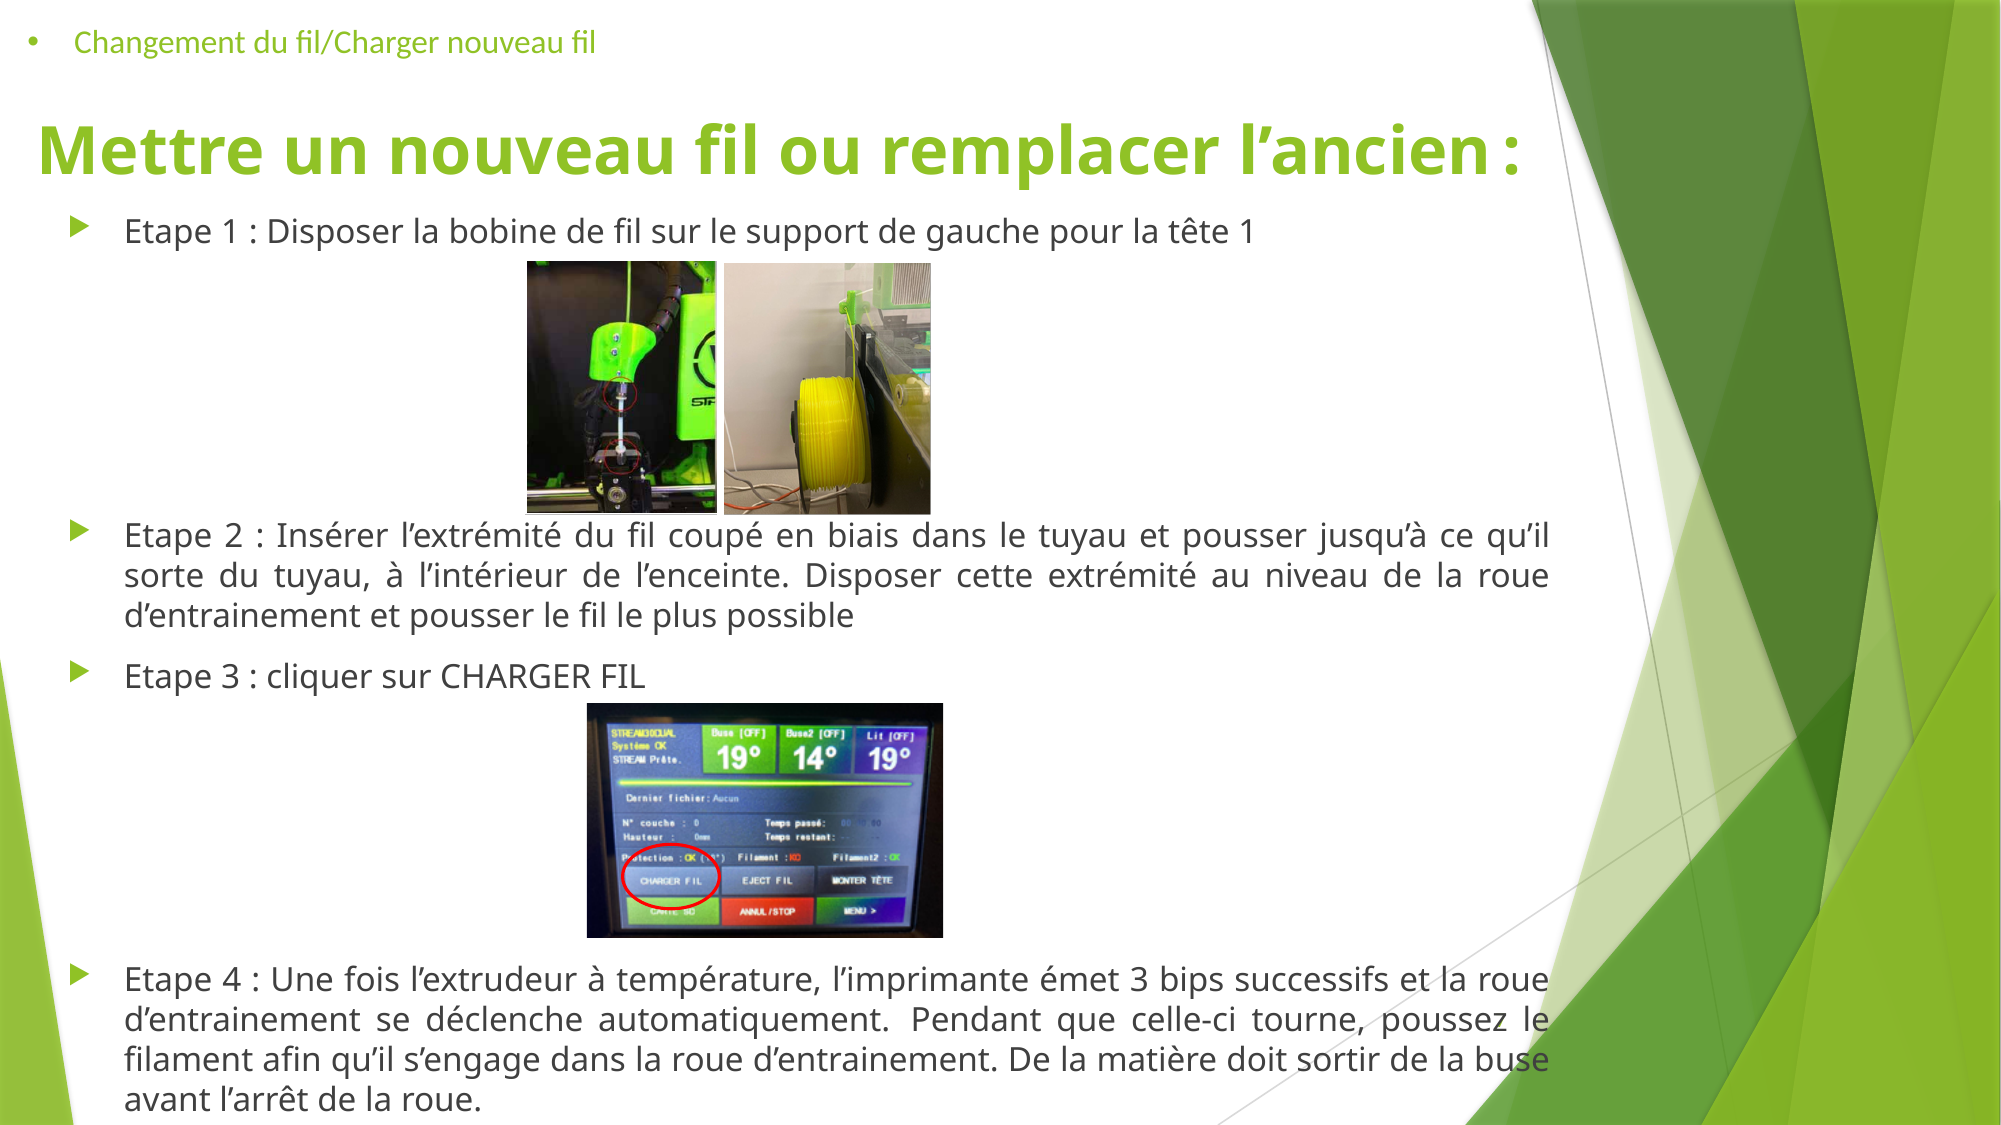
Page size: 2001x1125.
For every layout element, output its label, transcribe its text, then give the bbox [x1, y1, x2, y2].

list Etape 1 : Disposer la bobine de fil sur le support de gauche pour la tête 1 Etape 2 : Insérer l’extrémité du fil coupé en biais dans le tuyau et pousser jusqu’à ce qu’il sorte du tuyau, à l’intérieur de l’enceinte. Disposer cette extrémité au niveau de la roue d’entrainement et pousser le fil le plus possible Etape 3 : cliquer sur CHARGER FIL Etape 4 : Une fois l’extrudeur à température, l’imprimante émet 3 bips successifs et la roue d’entrainement se déclenche automatiquement. Pendant que celle‐ci tourne, poussez le filament afin qu’il s’engage dans la roue d’entrainement. De la matière doit sortir de la buse avant l’arrêt de la roue. [52, 202, 1568, 1125]
picture [723, 263, 932, 515]
slide_number 7 [1409, 991, 1522, 1051]
title Mettre un nouveau fil ou remplacer l’ancien : [0, 99, 1560, 252]
text_box Changement du fil/Charger nouveau fil [12, 13, 1205, 89]
picture [586, 703, 944, 939]
picture [524, 260, 718, 516]
